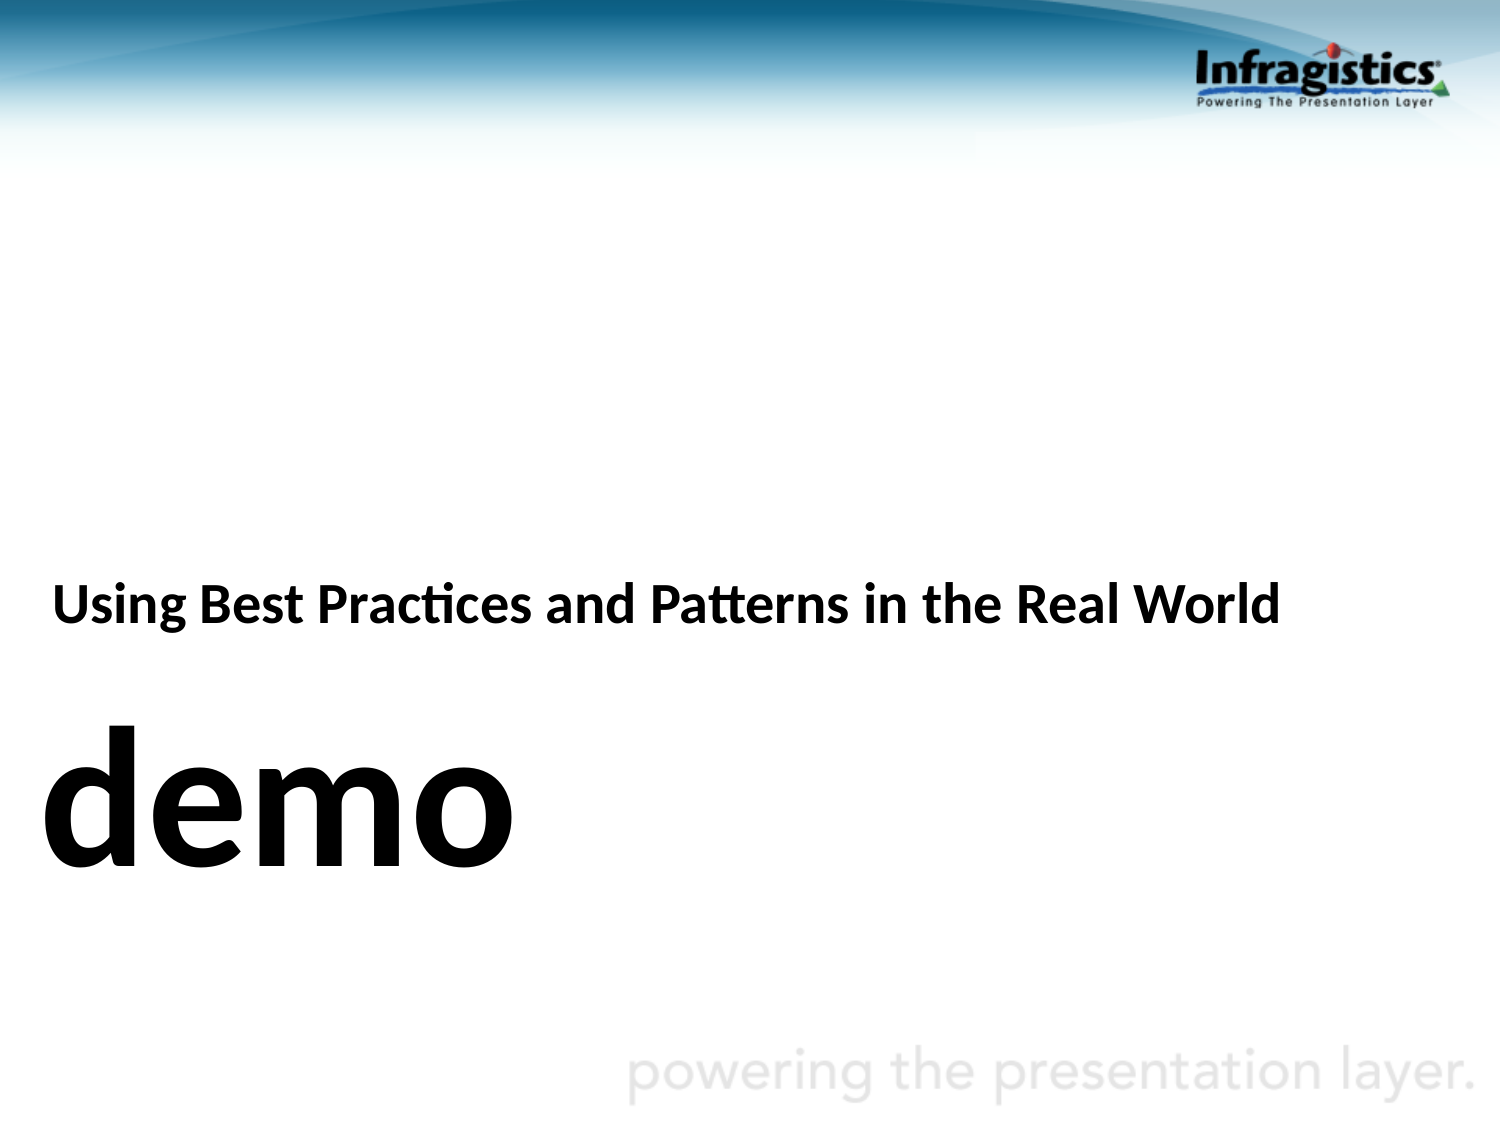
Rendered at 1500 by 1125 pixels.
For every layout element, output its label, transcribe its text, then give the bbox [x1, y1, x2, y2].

title Using Best Practices and Patterns in the Real World [37, 462, 1363, 739]
picture [0, 0, 1500, 1125]
text_box demo [24, 674, 1300, 899]
